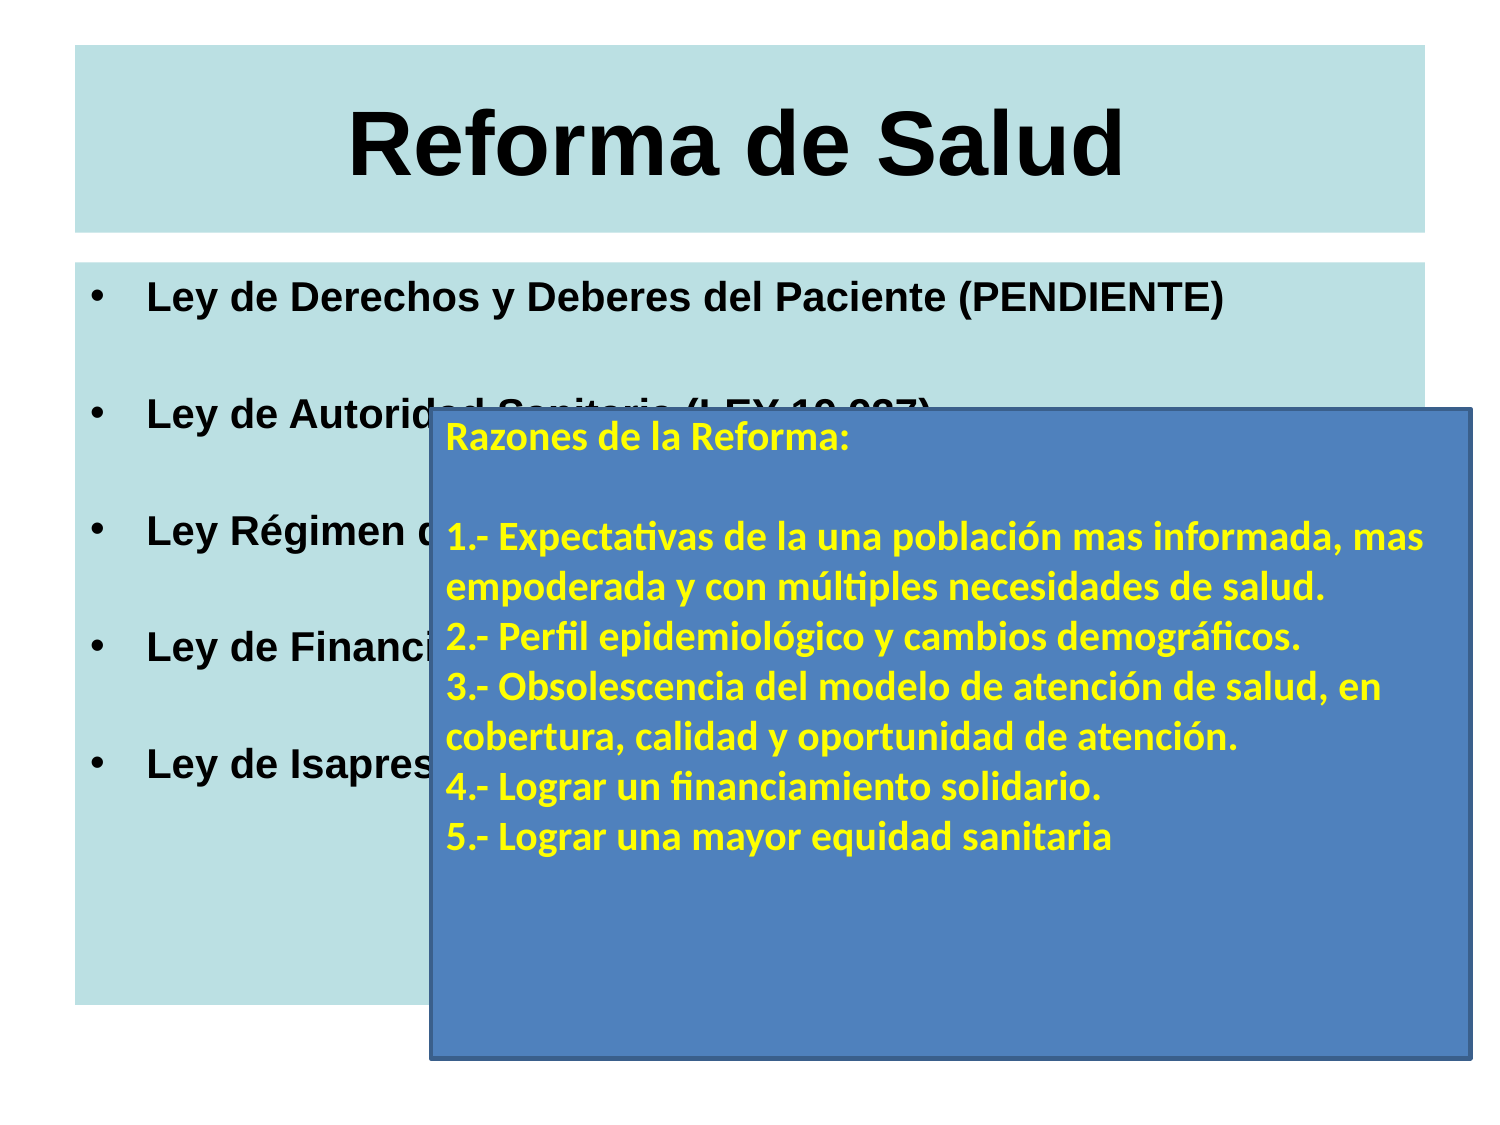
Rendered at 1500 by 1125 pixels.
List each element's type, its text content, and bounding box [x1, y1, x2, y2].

list Ley de Derechos y Deberes del Paciente (PENDIENTE) Ley de Autoridad Sanitaria (LEY 19.937) Ley Régimen de Garantías en Salud (LEY 19.936 – LEY 19.966) Ley de Financiamiento (PENDIENTE) Ley de Isapres (LEY 18.933 – LEY 20.015) [74, 262, 1426, 1006]
title Reforma de Salud [74, 44, 1426, 233]
text_box Razones de la Reforma: 1.- Expectativas de la una población mas informada, mas empoderada y con múltiples necesidades de salud. 2.- Perfil epidemiológico y cambios demográficos. 3.- Obsolescencia del modelo de atención de salud, en cobertura, calidad y oportunidad de atención. 4.- Lograr un financiamiento solidario. 5.- Lograr una mayor equidad sanitaria [429, 407, 1473, 1061]
